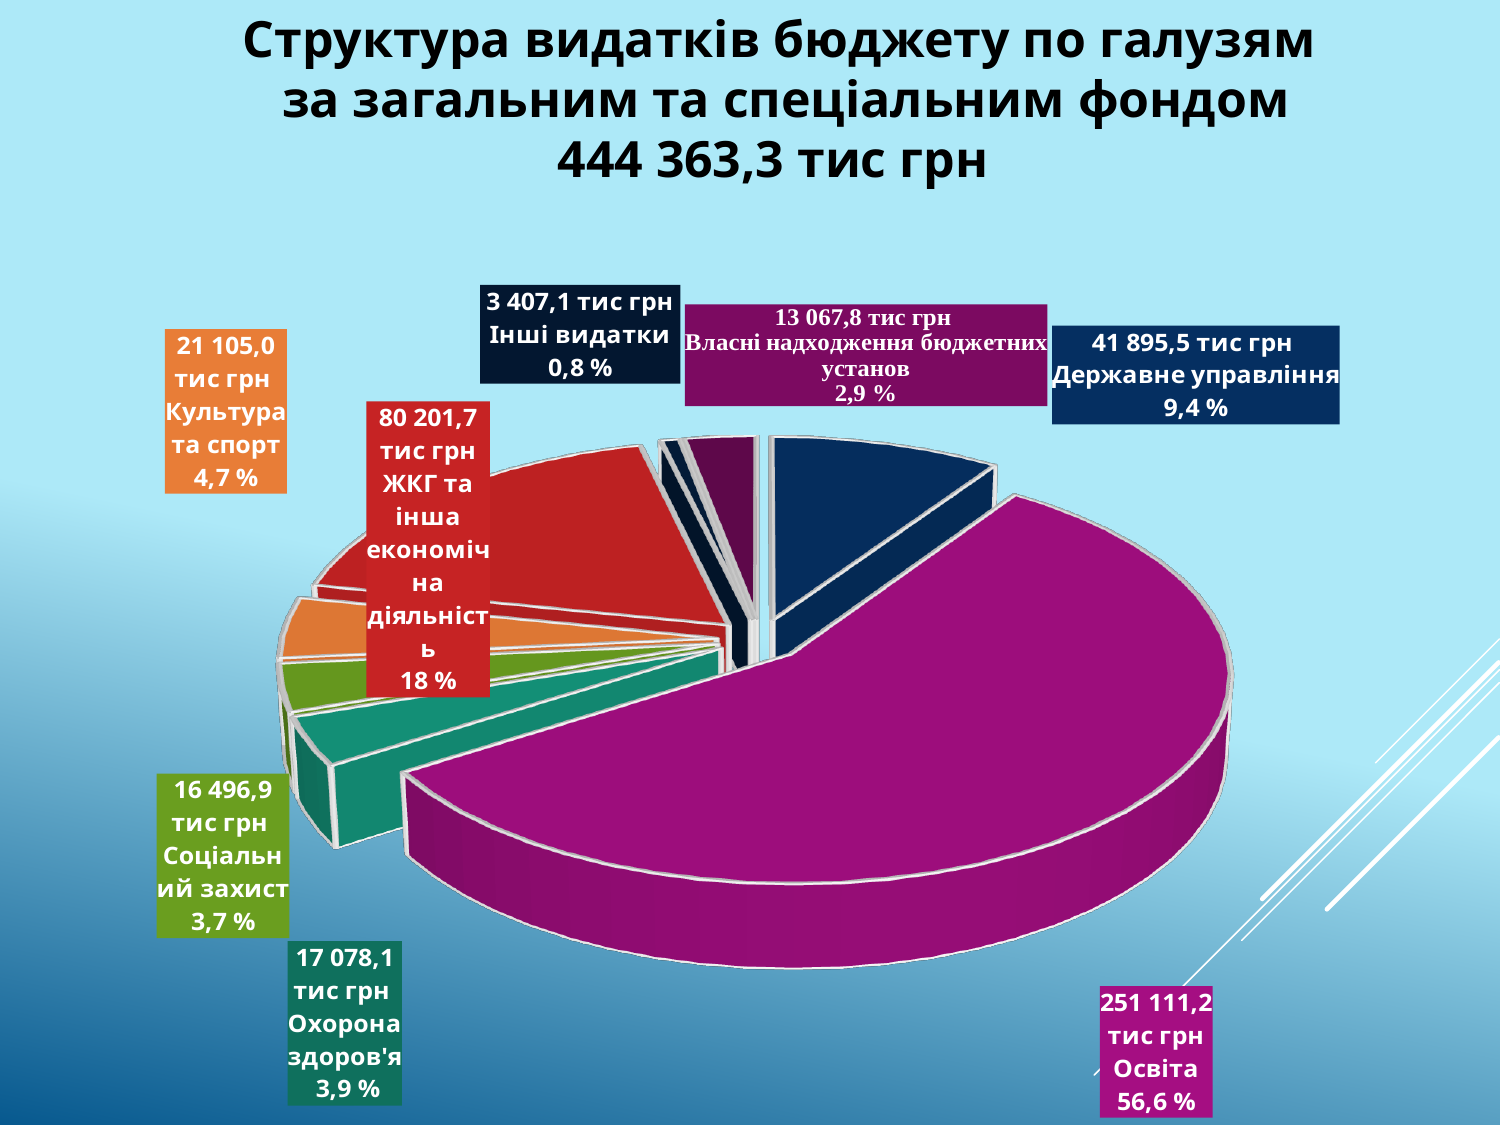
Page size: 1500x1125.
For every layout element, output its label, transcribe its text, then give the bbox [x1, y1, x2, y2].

chart [96, 196, 1373, 1125]
text_box Структура видатків бюджету по галузям за загальним та спеціальним фондом 444 363,3 тис грн [100, 0, 1459, 195]
